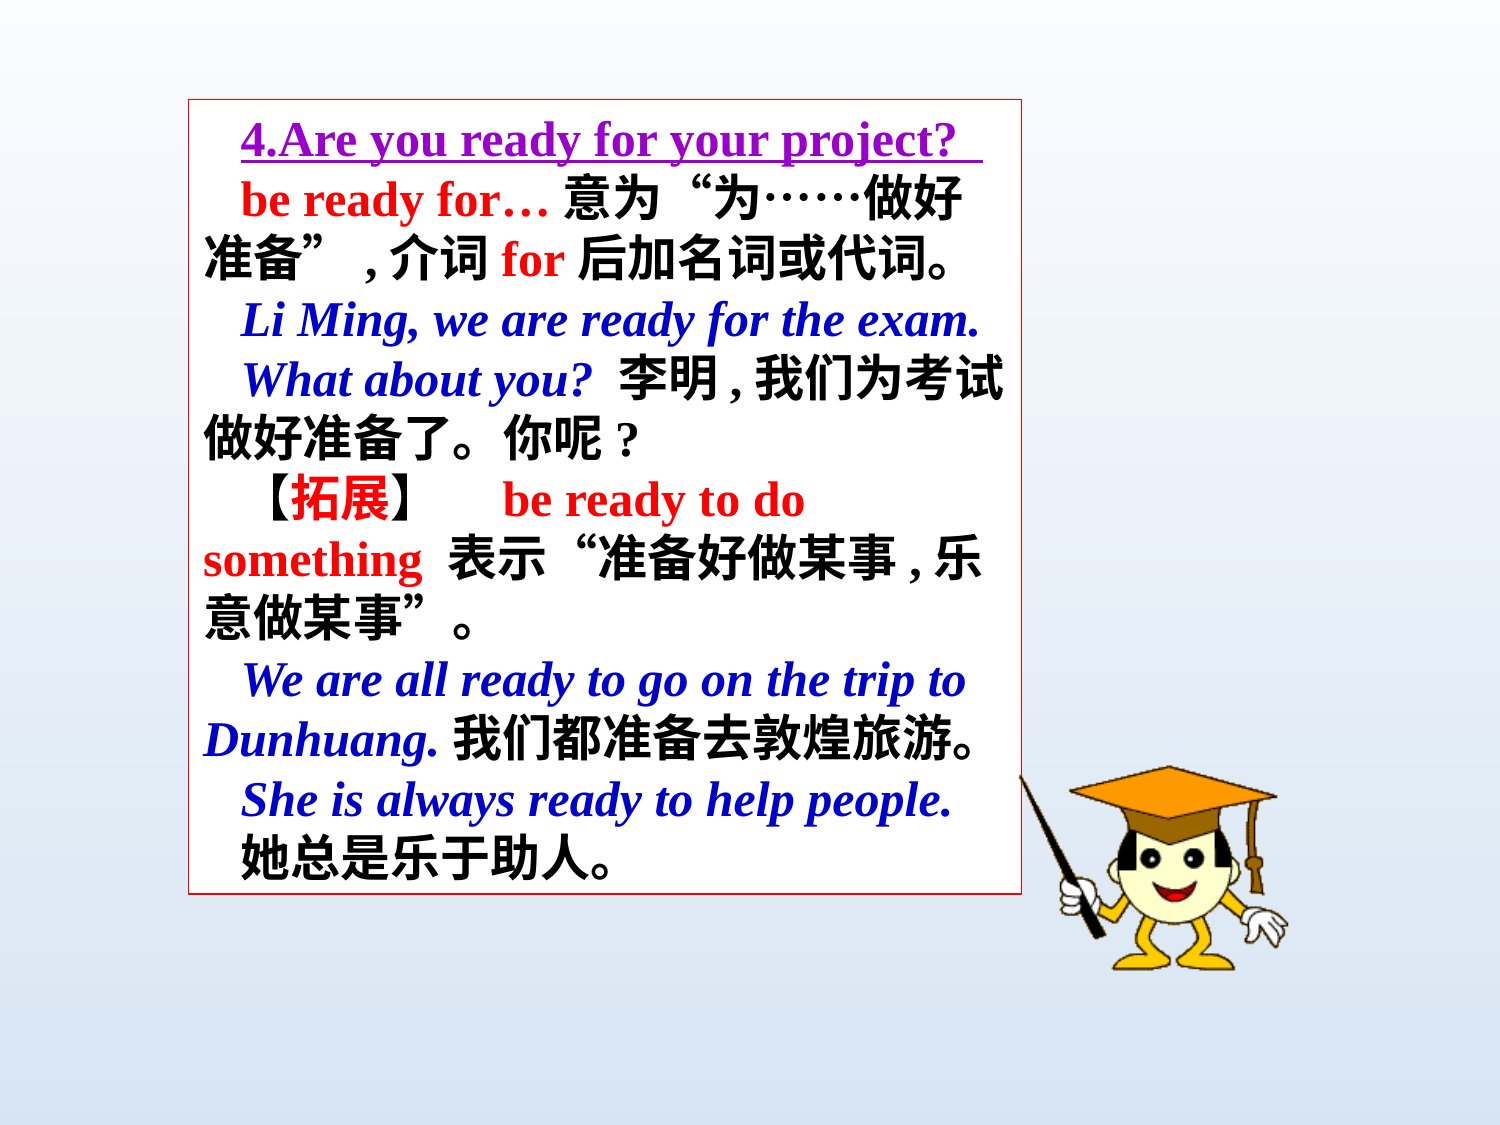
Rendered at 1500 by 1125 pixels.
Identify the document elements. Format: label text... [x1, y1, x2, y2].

picture [999, 750, 1313, 986]
text_box 4.Are you ready for your project? be ready for…意为“为……做好准备”,介词for后加名词或代词。 Li Ming, we are ready for the exam. What about you? 李明,我们为考试做好准备了。你呢? 【拓展】 be ready to do something 表示“准备好做某事,乐意做某事”。 We are all ready to go on the trip to Dunhuang.我们都准备去敦煌旅游。 She is always ready to help people. 她总是乐于助人。 [188, 99, 1022, 895]
